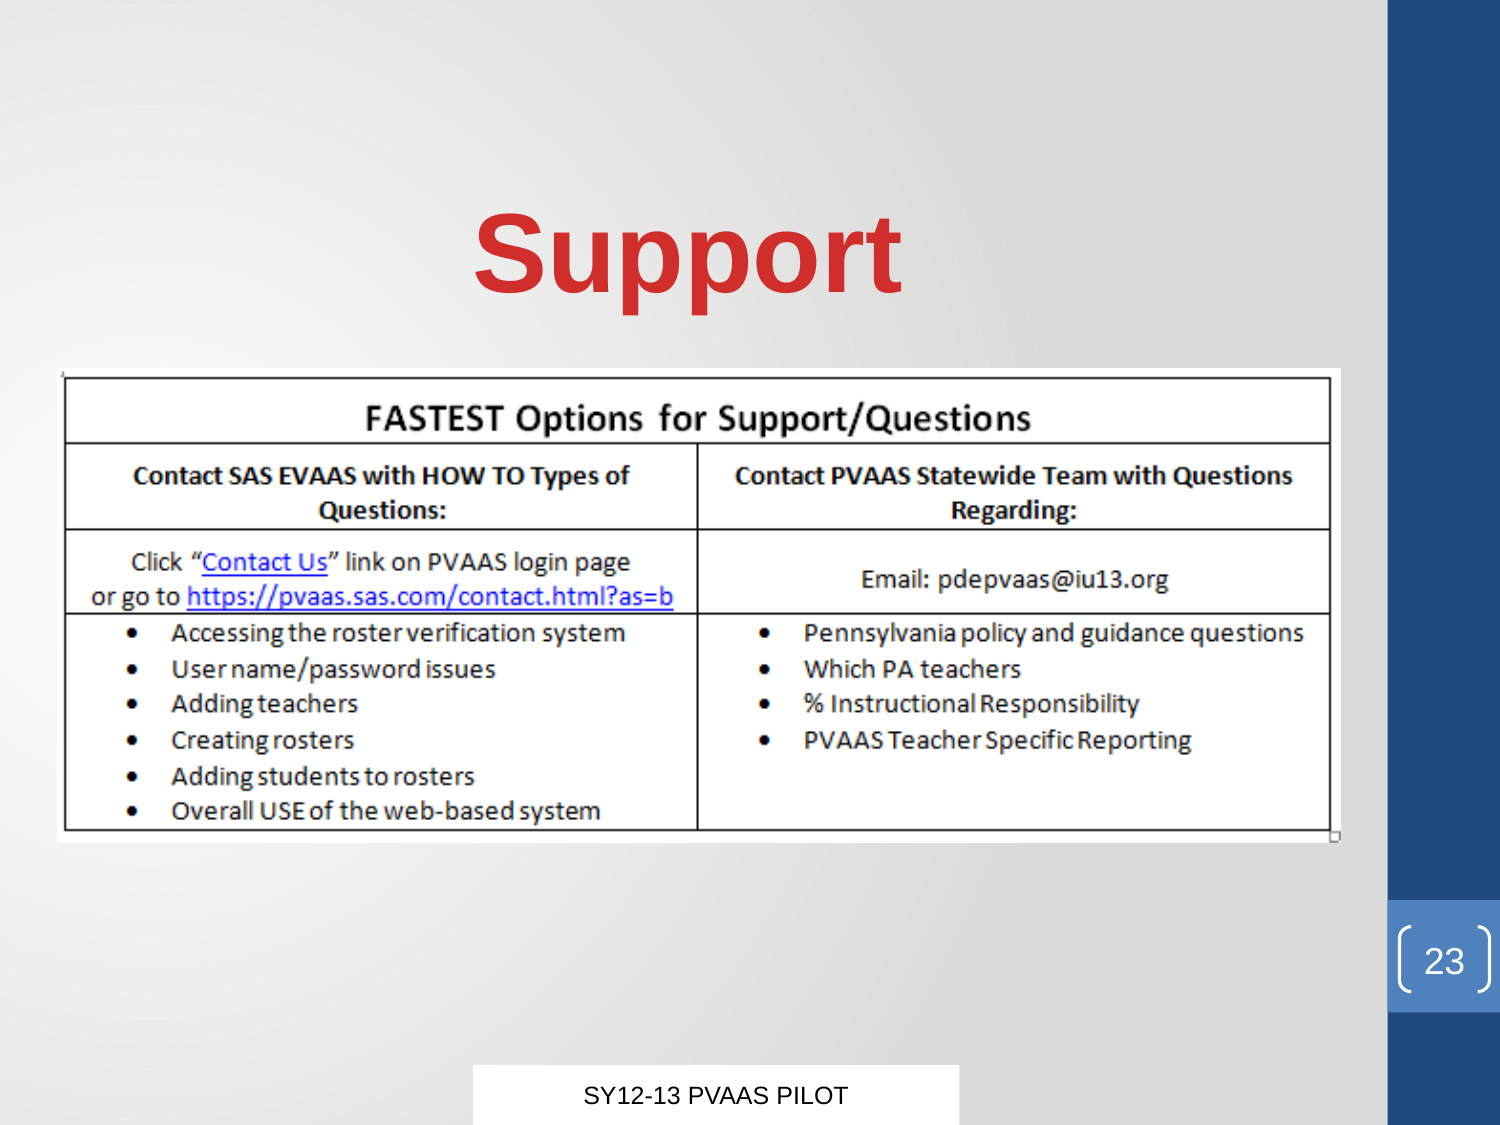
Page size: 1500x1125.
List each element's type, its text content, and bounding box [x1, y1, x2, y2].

slide_number 23 [1397, 925, 1492, 994]
text_box Support [456, 172, 919, 323]
footer SY12-13 PVAAS PILOT [473, 1065, 960, 1125]
picture [56, 368, 1342, 844]
